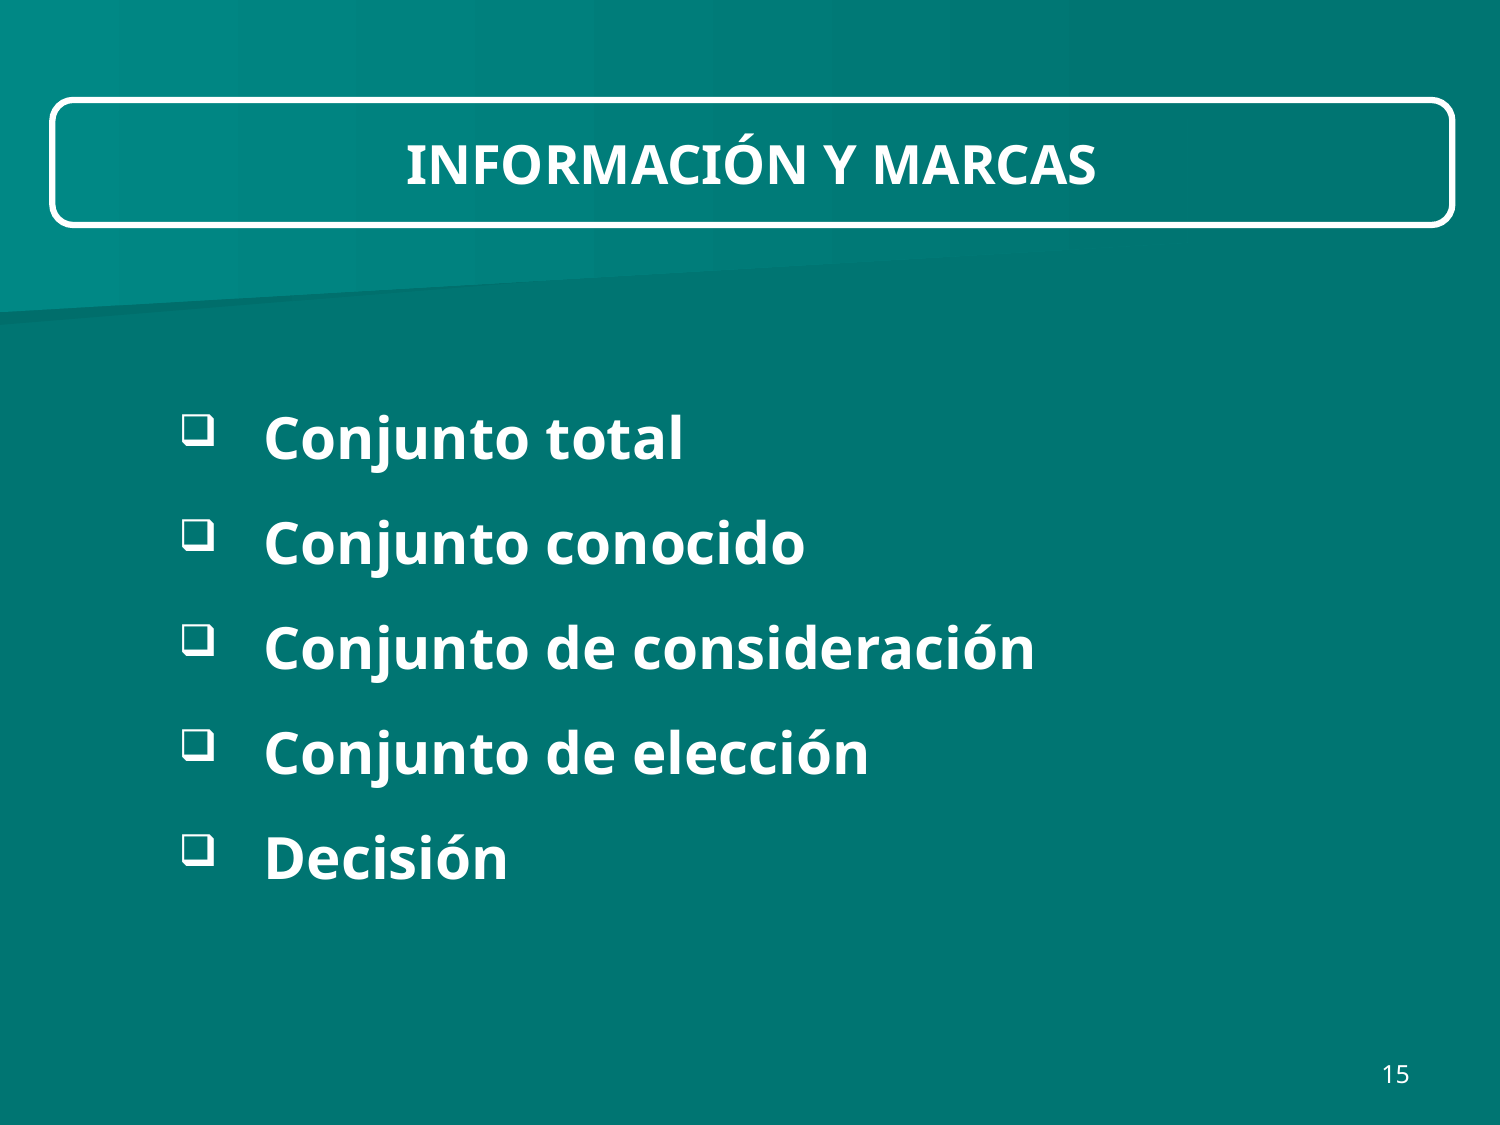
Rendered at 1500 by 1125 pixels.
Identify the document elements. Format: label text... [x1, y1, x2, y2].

slide_number 15 [1074, 1024, 1426, 1101]
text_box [52, 99, 1453, 901]
